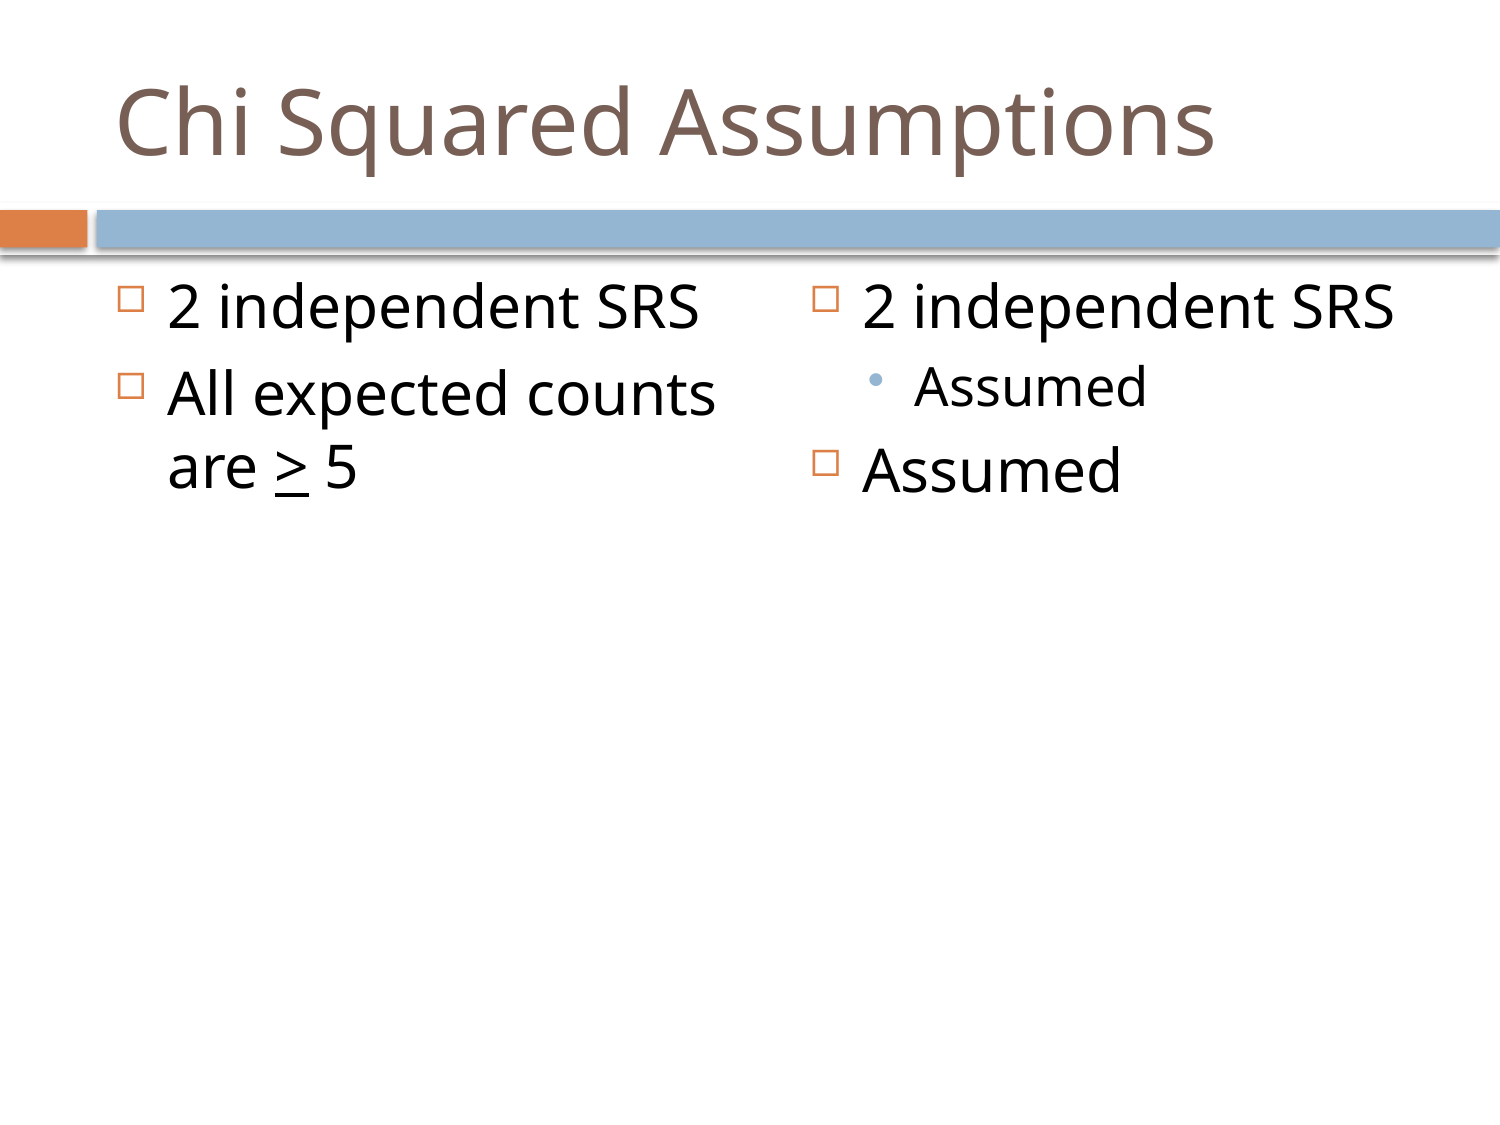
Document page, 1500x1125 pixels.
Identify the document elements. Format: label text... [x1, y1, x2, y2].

title Chi Squared Assumptions [99, 37, 1438, 200]
list 2 independent SRS Assumed Assumed [794, 260, 1433, 1011]
list 2 independent SRS All expected counts are > 5 [99, 260, 738, 1011]
